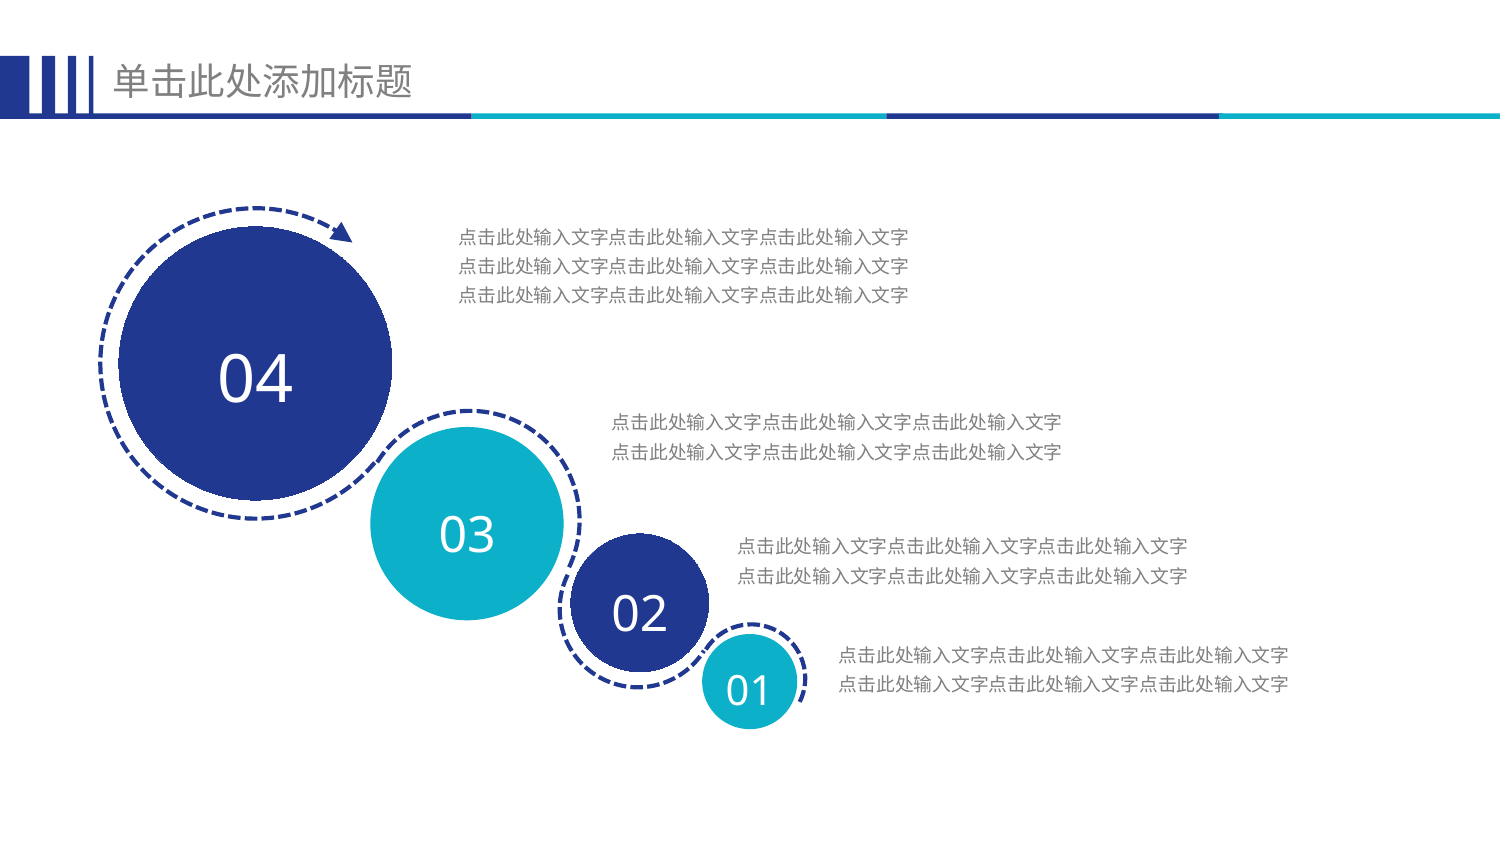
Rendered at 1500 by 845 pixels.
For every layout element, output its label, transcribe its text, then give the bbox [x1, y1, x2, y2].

text_box 点击此处输入文字点击此处输入文字点击此处输入文字 点击此处输入文字点击此处输入文字点击此处输入文字 [824, 398, 1247, 469]
text_box 点击此处输入文字点击此处输入文字点击此处输入文字 点击此处输入文字点击此处输入文字点击此处输入文字 点击此处输入文字点击此处输入文字点击此处输入文字 [824, 213, 1137, 312]
text_box 点击此处输入文字点击此处输入文字点击此处输入文字 点击此处输入文字点击此处输入文字点击此处输入文字 [824, 522, 1353, 593]
text_box 点击此处输入文字点击此处输入文字点击此处输入文字 点击此处输入文字点击此处输入文字点击此处输入文字 [827, 631, 1459, 701]
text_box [100, 207, 820, 683]
text_box 01 [703, 691, 797, 730]
